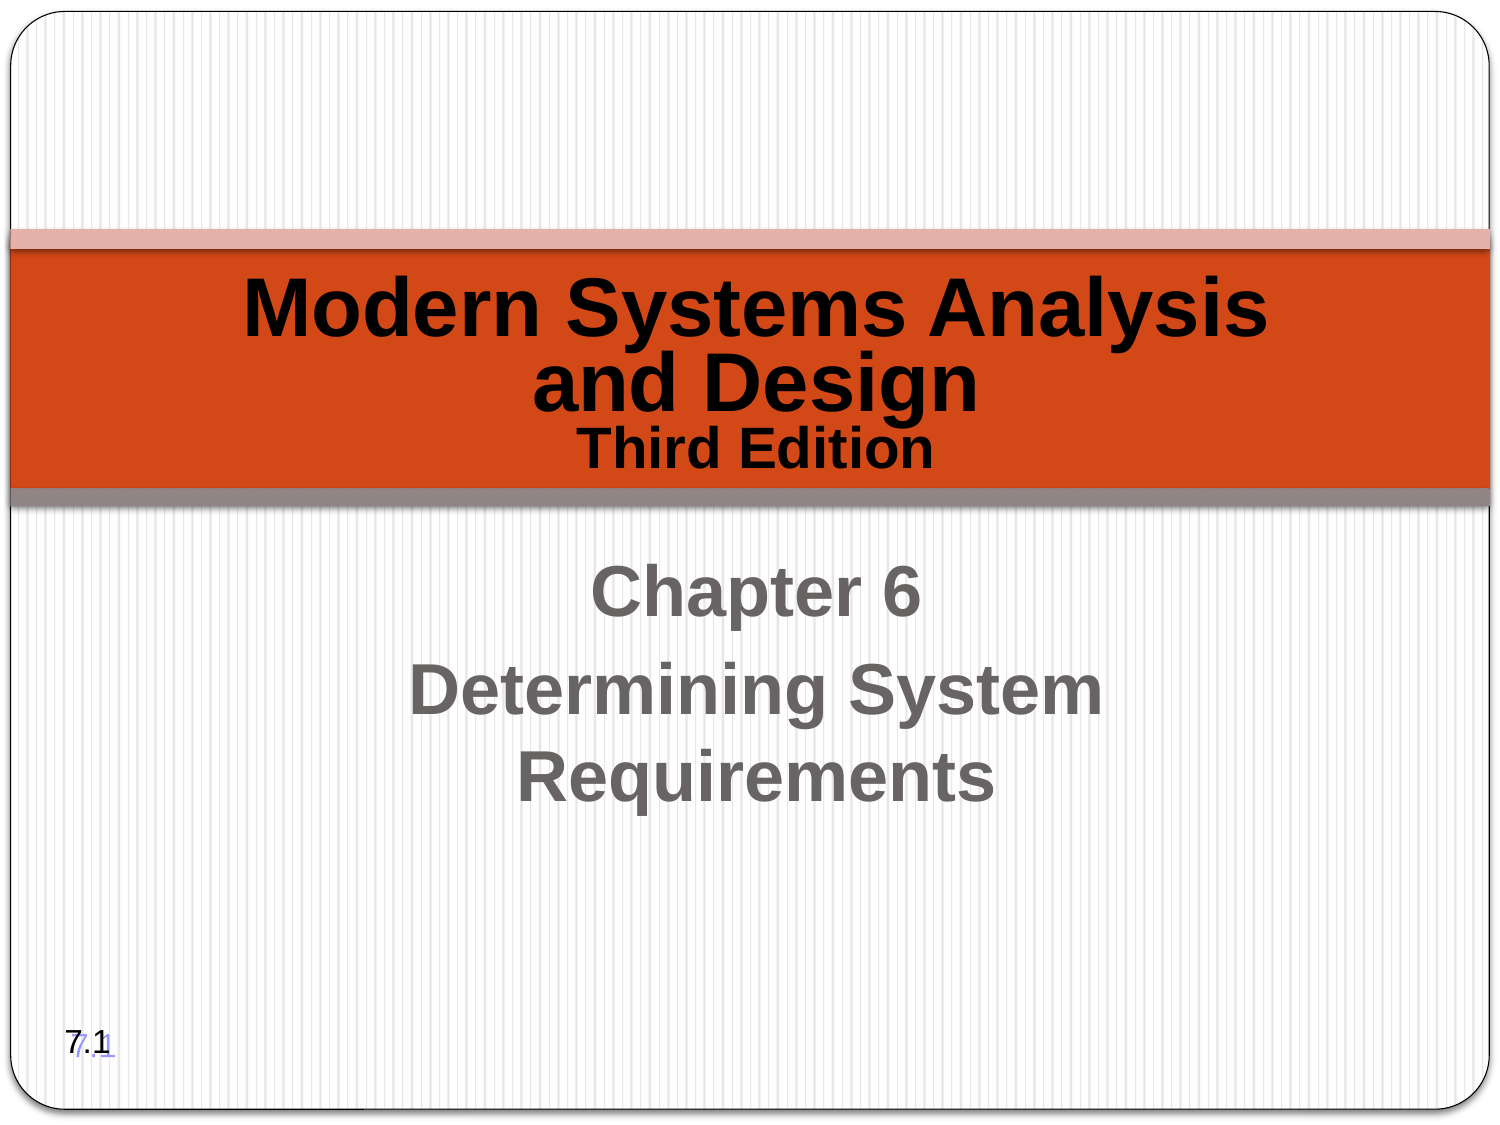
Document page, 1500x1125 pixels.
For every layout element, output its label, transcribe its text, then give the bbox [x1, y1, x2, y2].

title Modern Systems Analysis and Design Third Edition [143, 208, 1369, 696]
text_box 7.1 [37, 1012, 138, 1107]
subtitle Chapter 6 Determining System Requirements [174, 696, 1338, 825]
